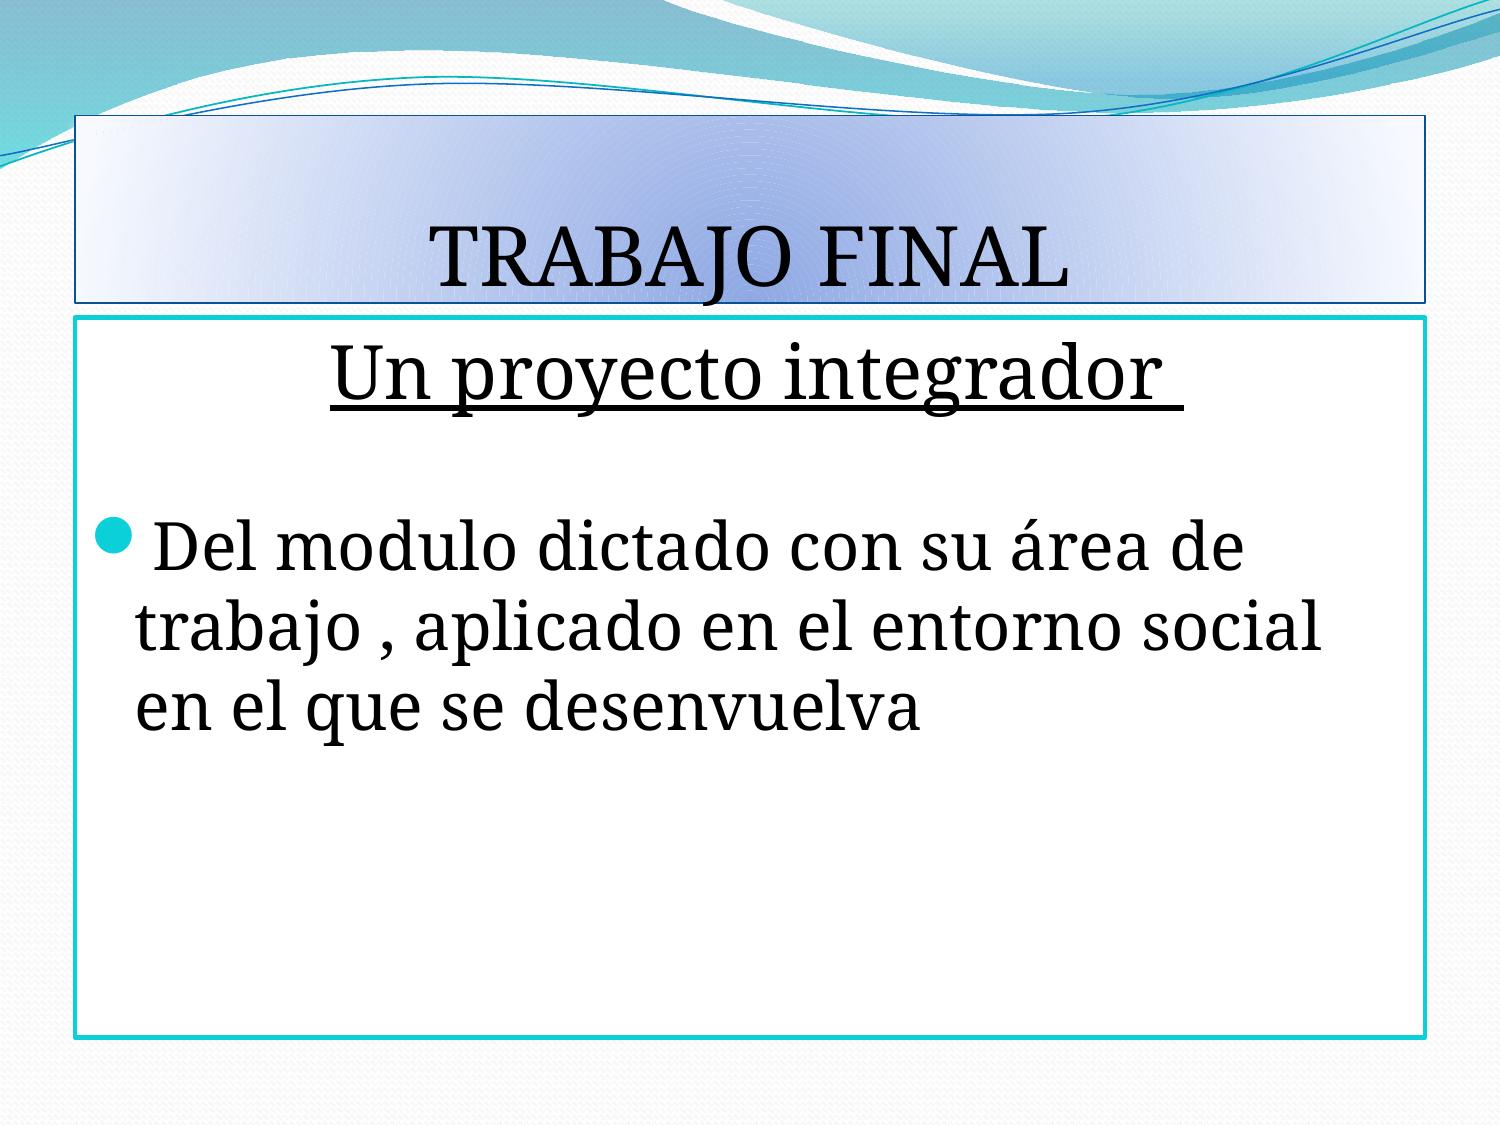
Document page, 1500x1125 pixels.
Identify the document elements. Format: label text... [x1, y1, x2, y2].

list Un proyecto integrador Del modulo dictado con su área de trabajo , aplicado en el entorno social en el que se desenvuelva [73, 315, 1427, 1040]
title TRABAJO FINAL [74, 115, 1426, 304]
